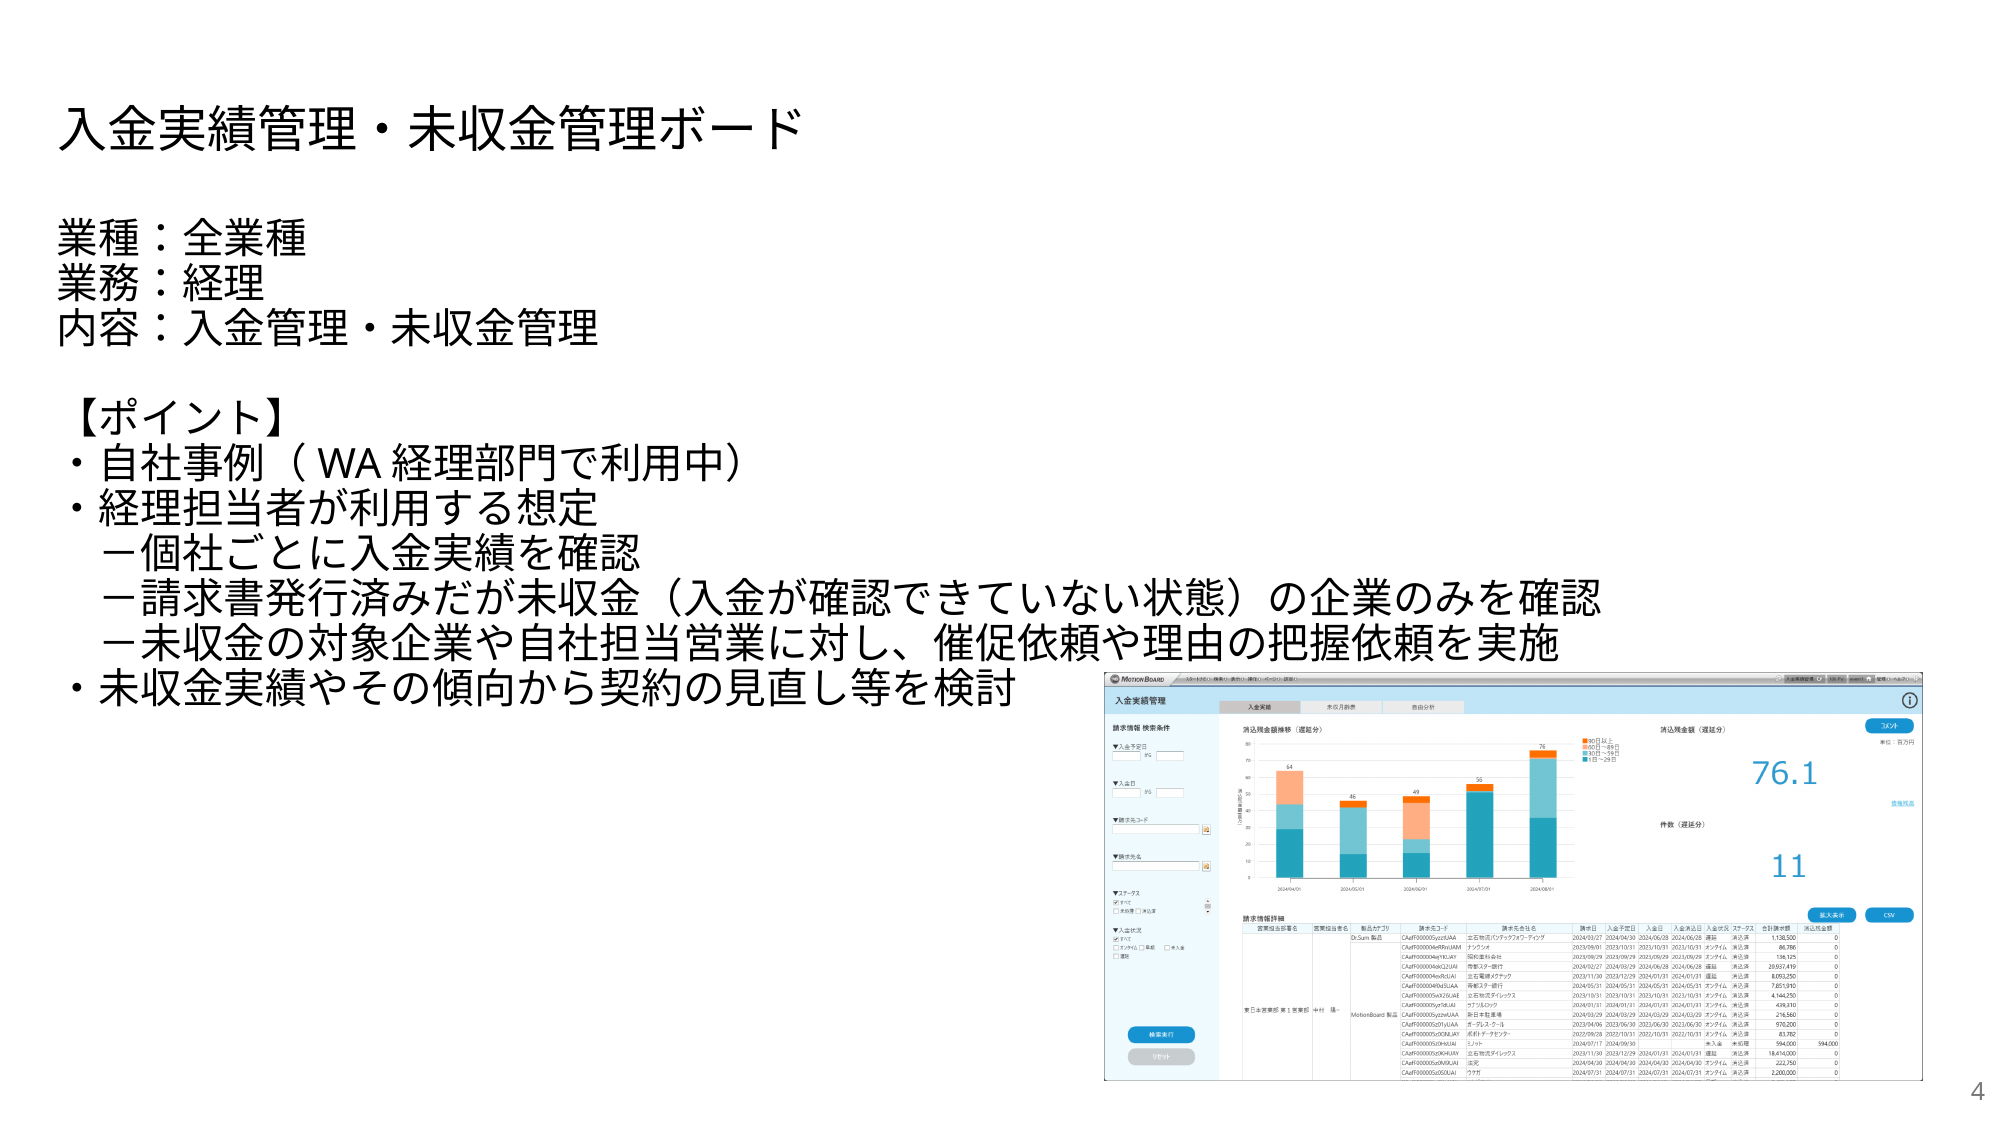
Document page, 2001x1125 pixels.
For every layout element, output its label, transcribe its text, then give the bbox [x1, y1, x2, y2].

text_box 業種：全業種 業務：経理 内容：入金管理・未収金管理 【ポイント】 ・自社事例（WA経理部門で利用中） ・経理担当者が利用する想定 －個社ごとに入金実績を確認 －請求書発行済みだが未収金（入金が確認できていない状態）の企業のみを確認 －未収金の対象企業や自社担当営業に対し、催促依頼や理由の把握依頼を実施 ・未収金実績やその傾向から契約の見直し等を検討 [56, 209, 1737, 784]
slide_number 4 [1948, 1068, 2000, 1116]
title 入金実績管理・未収金管理ボード [56, 90, 1987, 167]
picture [1103, 672, 1923, 1082]
